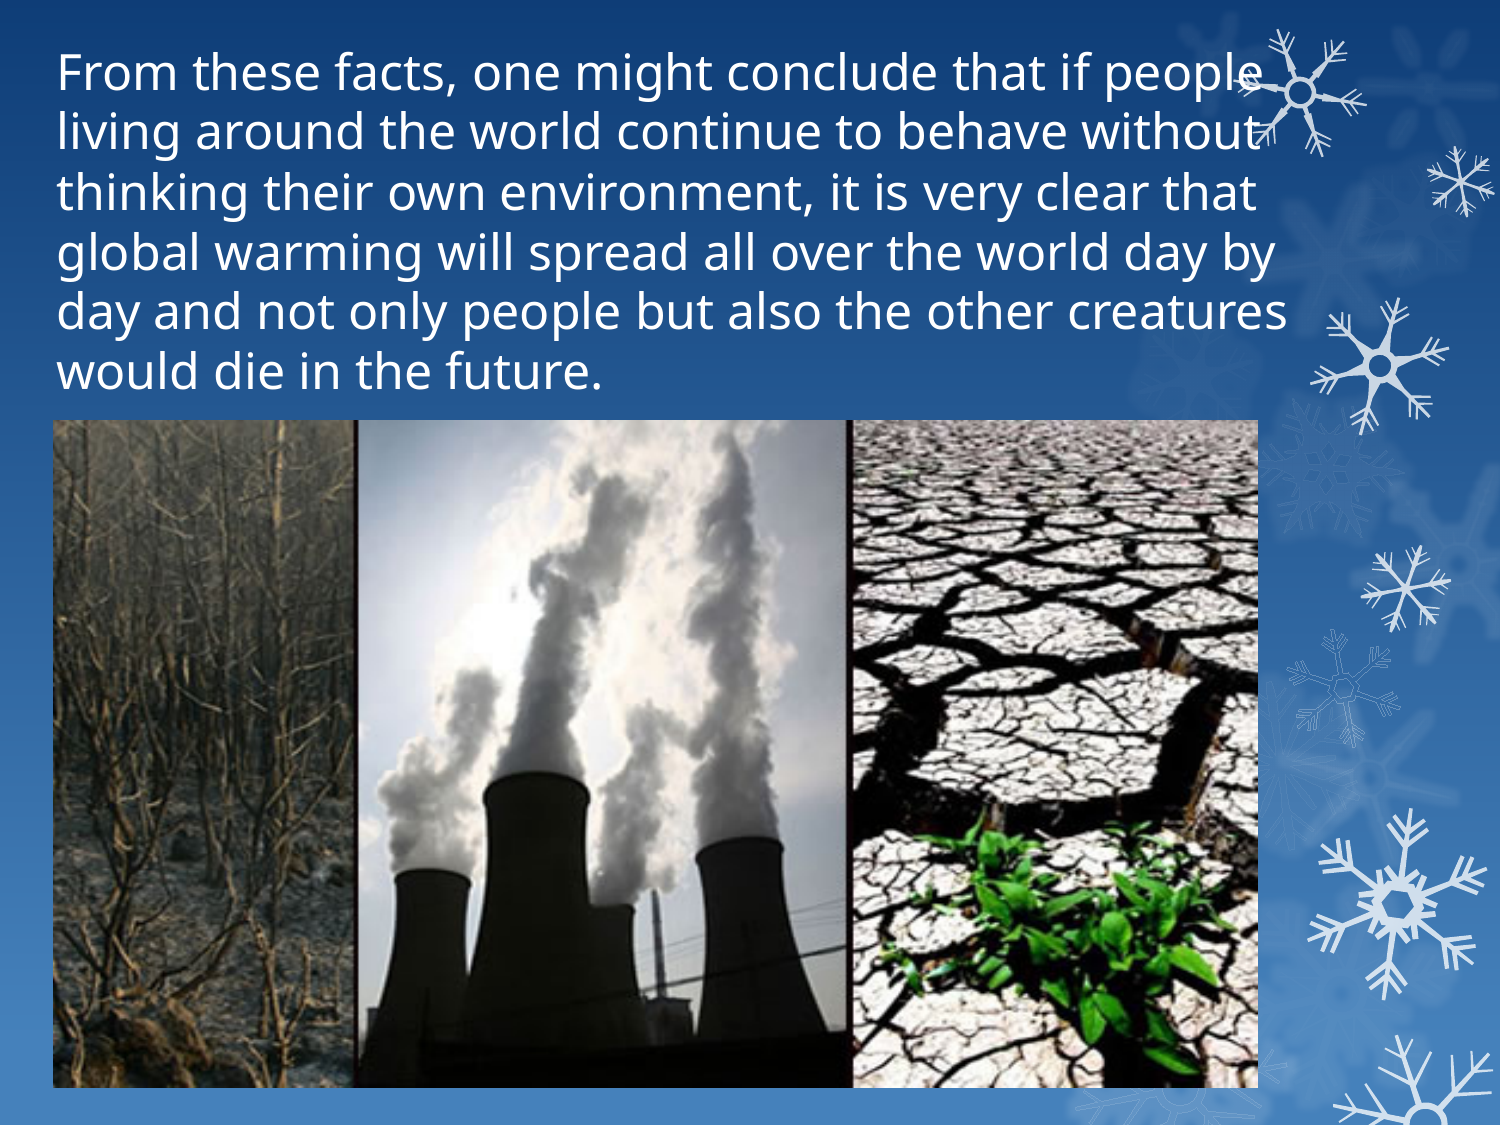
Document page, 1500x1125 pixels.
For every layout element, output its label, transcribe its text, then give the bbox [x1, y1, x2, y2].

picture [52, 420, 1259, 1088]
title From these facts, one might conclude that if people living around the world continue to behave without thinking their own environment, it is very clear that global warming will spread all over the world day by day and not only people but also the other creatures would die in the future. [41, 42, 1358, 398]
